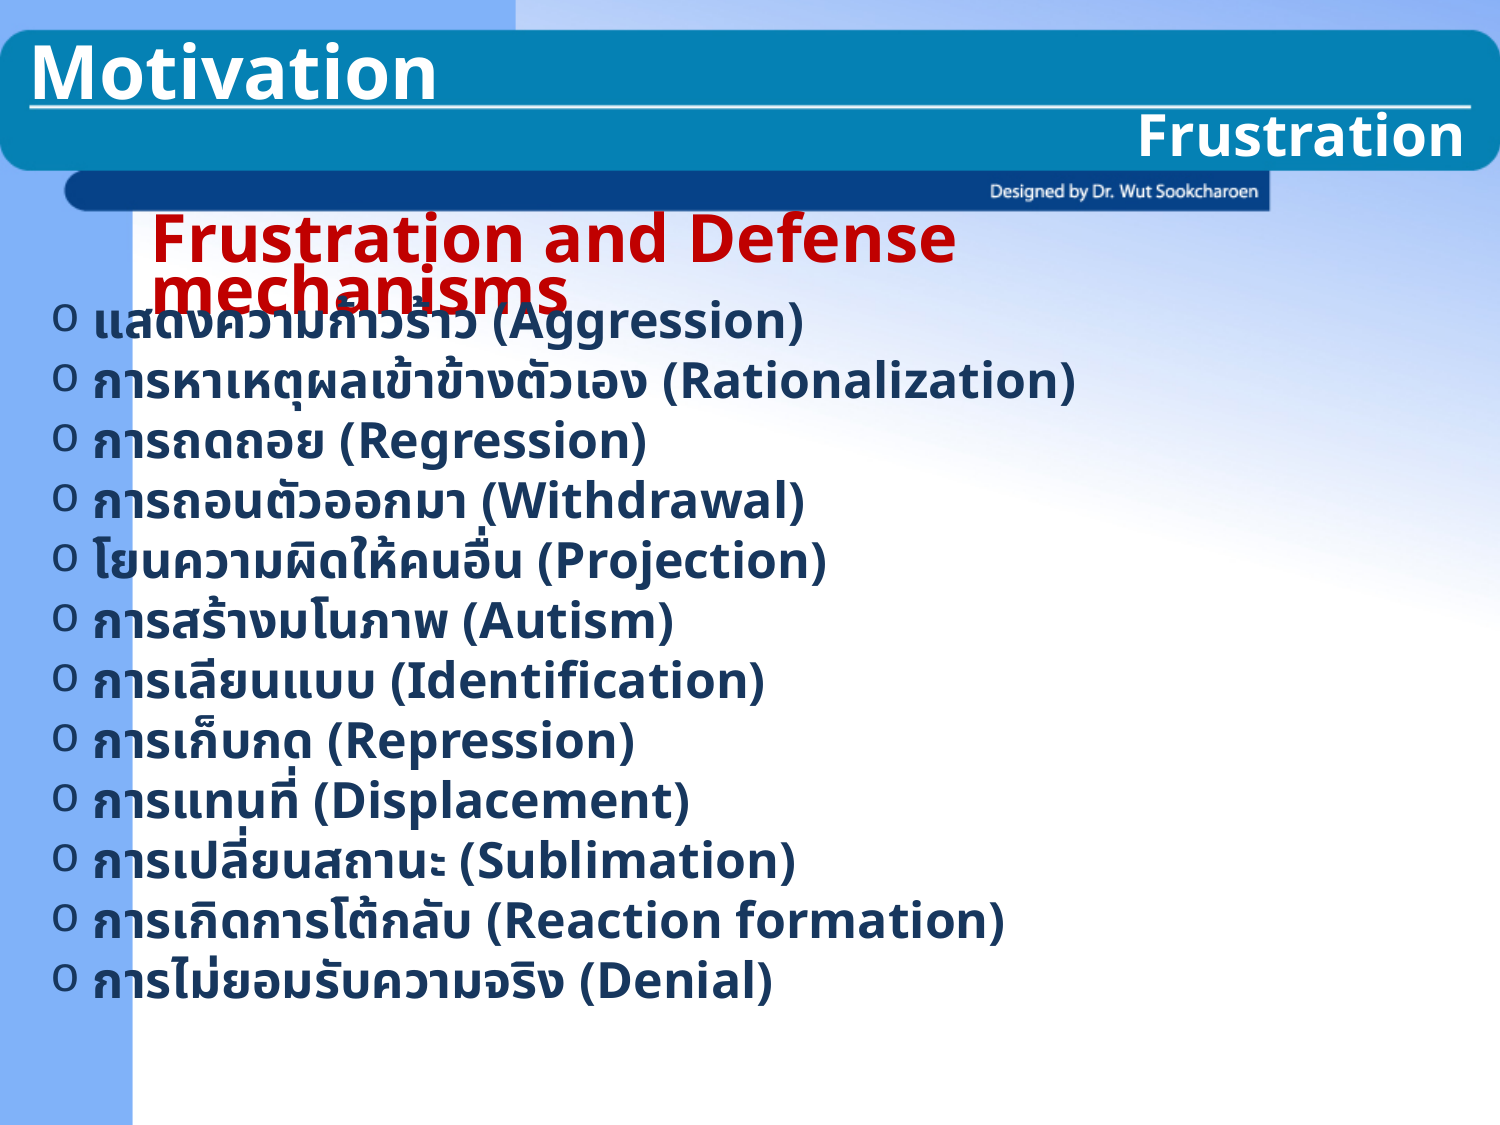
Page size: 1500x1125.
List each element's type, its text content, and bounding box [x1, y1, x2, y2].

text_box Frustration and Defense mechanisms [135, 215, 1353, 335]
picture [0, 146, 1500, 1125]
picture [0, 0, 1500, 54]
text_box แสดงความก้าวร้าว (Aggression) การหาเหตุผลเข้าข้างตัวเอง (Rationalization) การถดถอย (Regression) การถอนตัวออกมา (Withdrawal) โยนความผิดให้คนอื่น (Projection) การสร้างมโนภาพ (Autism) การเลียนแบบ (Identification) การเก็บกด (Repression) การแทนที่ (Displacement) การเปลี่ยนสถานะ (Sublimation) การเกิดการโต้กลับ (Reaction formation) การไม่ยอมรับความจริง (Denial) [35, 280, 1092, 1016]
text_box Frustration [37, 108, 1481, 172]
text_box Motivation [13, 32, 1475, 107]
